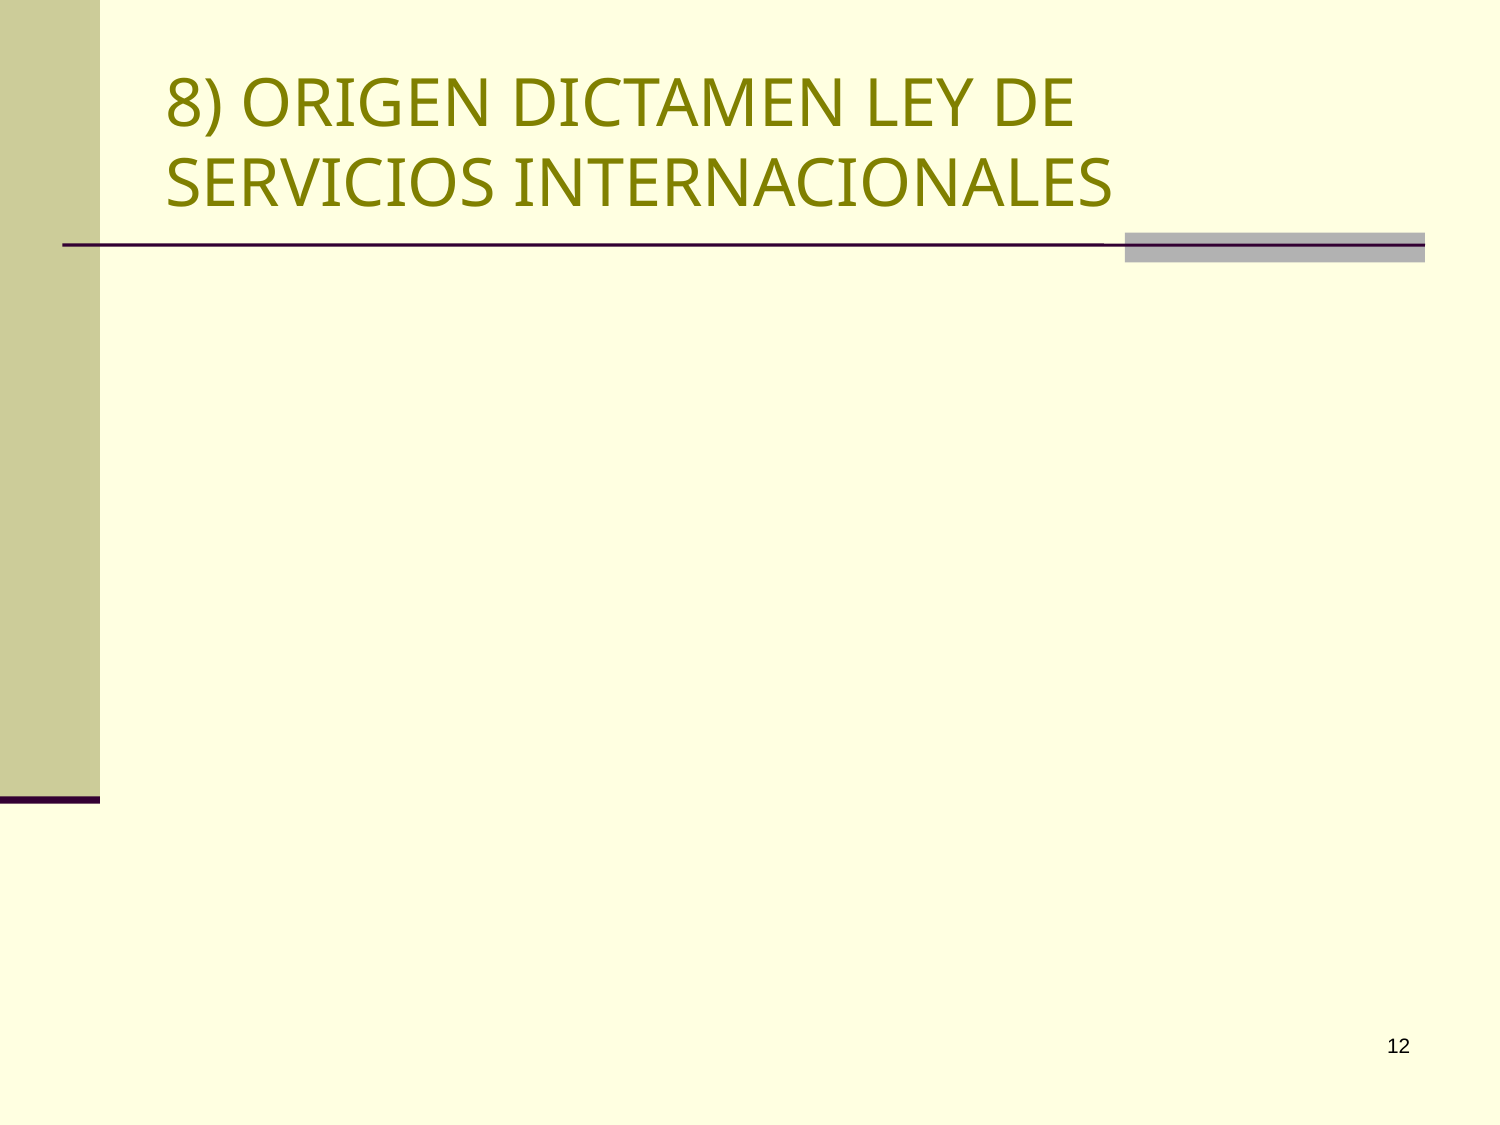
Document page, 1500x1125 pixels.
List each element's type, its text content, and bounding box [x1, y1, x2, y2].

title 8) ORIGEN DICTAMEN LEY DE SERVICIOS INTERNACIONALES [149, 45, 1426, 234]
slide_number 12 [1112, 1024, 1426, 1101]
